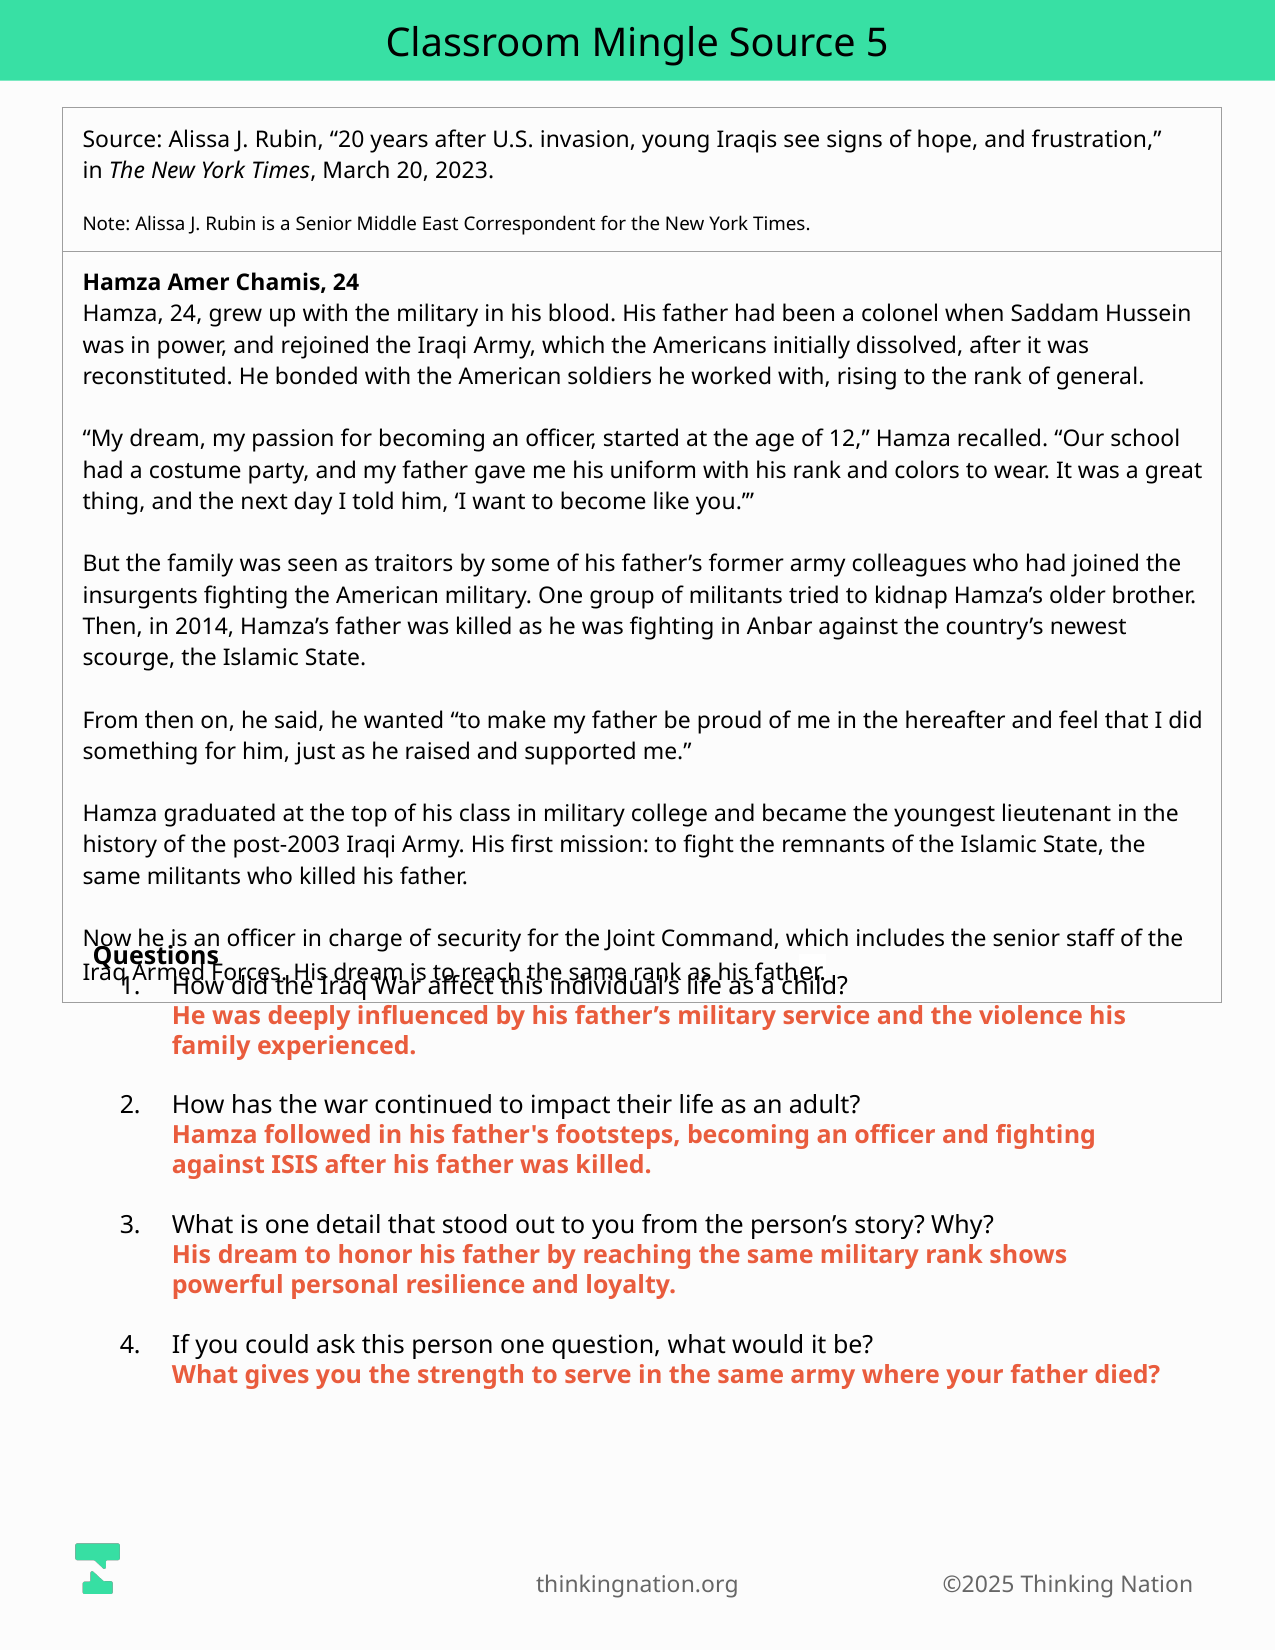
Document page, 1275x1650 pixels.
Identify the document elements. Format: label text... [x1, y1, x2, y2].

table_header Source: Alissa J. Rubin, “20 years after U.S. invasion, young Iraqis see signs of hope, and frustration,” in The New York Times, March 20, 2023. Note: Alissa J. Rubin is a Senior Middle East Correspondent for the New York Times. [63, 108, 1221, 251]
text_box ©2025 Thinking Nation [907, 1553, 1210, 1605]
table_cell Hamza Amer Chamis, 24 Hamza, 24, grew up with the military in his blood. His father had been a colonel when Saddam Hussein was in power, and rejoined the Iraqi Army, which the Americans initially dissolved, after it was reconstituted. He bonded with the American soldiers he worked with, rising to the rank of general. “My dream, my passion for becoming an officer, started at the age of 12,” Hamza recalled. “Our school had a costume party, and my father gave me his uniform with his rank and colors to wear. It was a great thing, and the next day I told him, ‘I want to become like you.’” But the family was seen as traitors by some of his father’s former army colleagues who had joined the insurgents fighting the American military. One group of militants tried to kidnap Hamza’s older brother. Then, in 2014, Hamza’s father was killed as he was fighting in Anbar against the country’s newest scourge, the Islamic State. From then on, he said, he wanted “to make my father be proud of me in the hereafter and feel that I did something for him, just as he raised and supported me.” Hamza graduated at the top of his class in military college and became the youngest lieutenant in the history of the post-2003 Iraqi Army. His first mission: to fight the remnants of the Islamic State, the same militants who killed his father. Now he is an officer in charge of security for the Joint Command, which includes the senior staff of the Iraq Armed Forces. His dream is to reach the same rank as his father. [63, 252, 1221, 1002]
picture [62, 1533, 133, 1604]
text_box Questions How did the Iraq War affect this individual’s life as a child? He was deeply influenced by his father’s military service and the violence his family experienced. How has the war continued to impact their life as an adult? Hamza followed in his father's footsteps, becoming an officer and fighting against ISIS after his father was killed. What is one detail that stood out to you from the person’s story? Why? His dream to honor his father by reaching the same military rank shows powerful personal resilience and loyalty. If you could ask this person one question, what would it be? What gives you the strength to serve in the same army where your father died? [76, 923, 1198, 1449]
text_box Classroom Mingle Source 5 [0, 0, 1275, 81]
text_box thinkingnation.org [486, 1553, 789, 1605]
